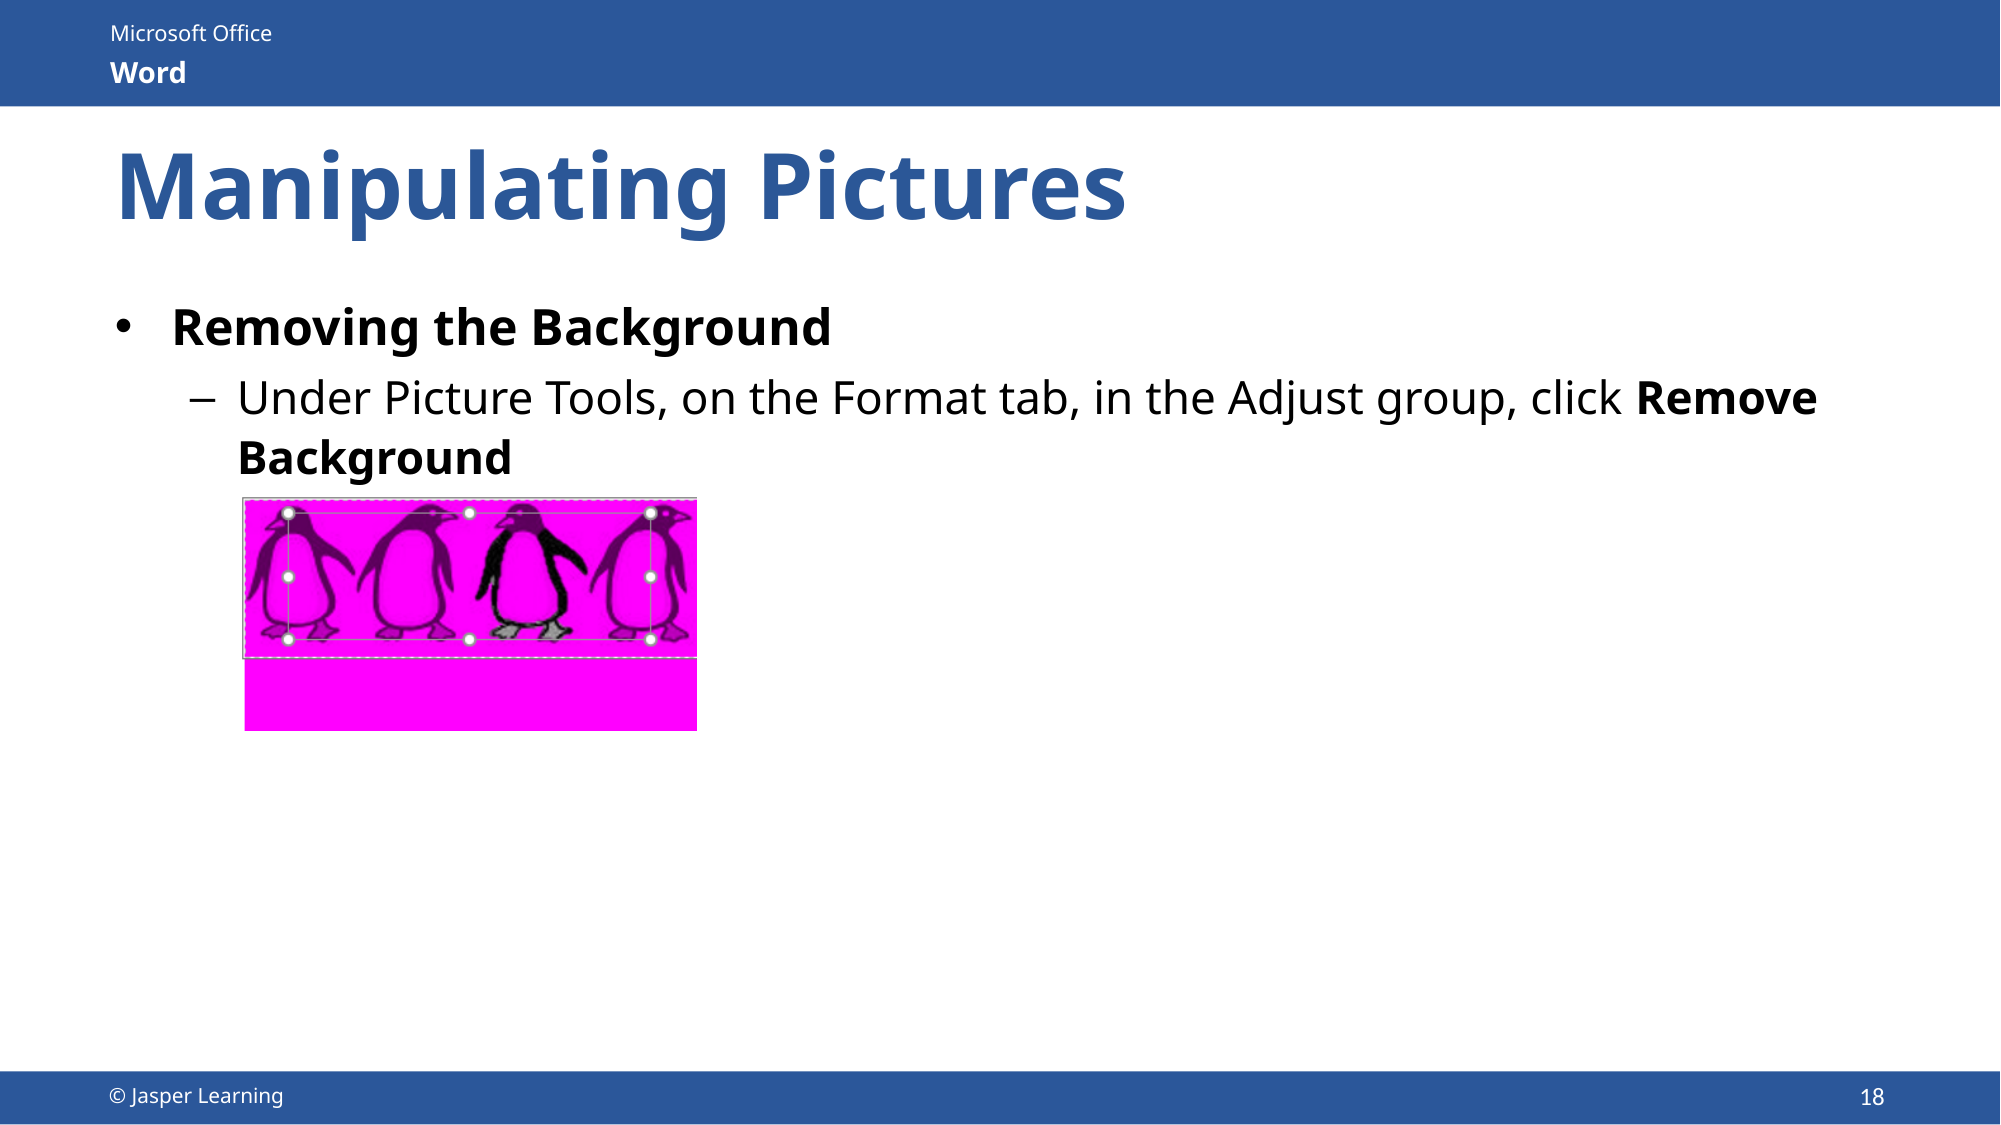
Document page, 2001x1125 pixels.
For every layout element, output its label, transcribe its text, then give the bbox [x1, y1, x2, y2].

slide_number 18 [1433, 1065, 1900, 1125]
picture [241, 496, 698, 731]
footer © Jasper Learning [94, 1066, 769, 1125]
list Removing the Background Under Picture Tools, on the Format tab, in the Adjust group, click Remove Background [99, 283, 1900, 1026]
title Manipulating Pictures [99, 118, 1866, 248]
